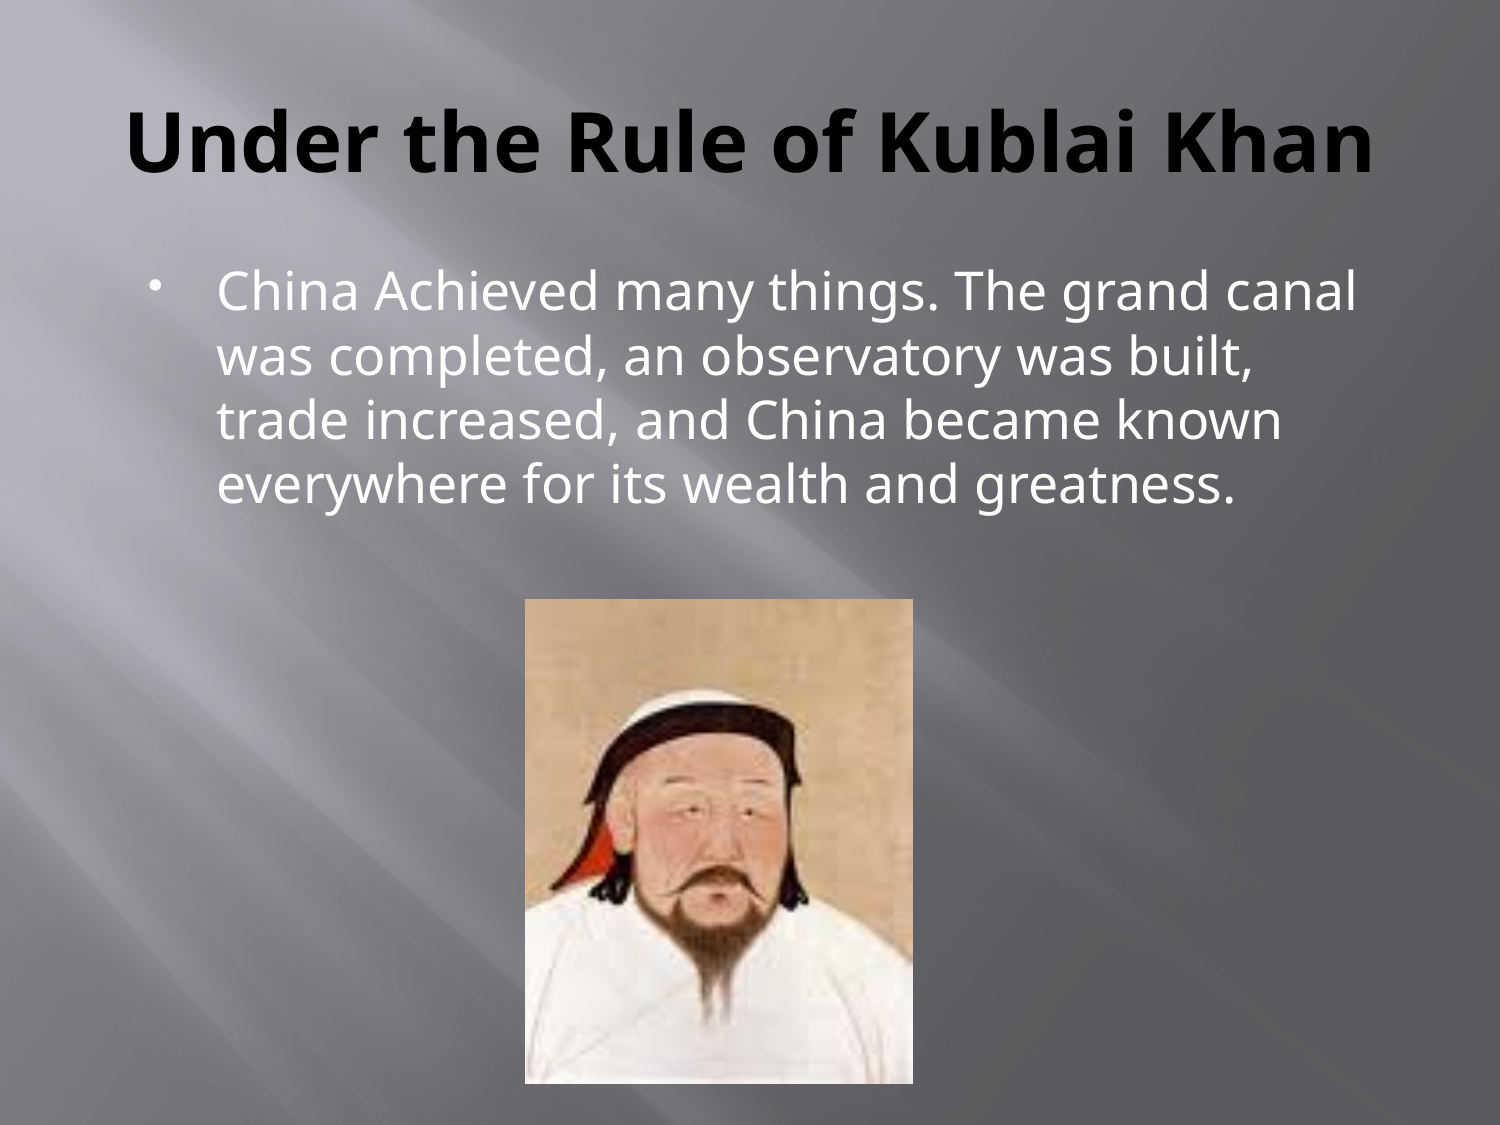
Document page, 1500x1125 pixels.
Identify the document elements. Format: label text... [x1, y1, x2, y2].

picture [524, 599, 913, 1084]
title Under the Rule of Kublai Khan [75, 45, 1425, 233]
list China Achieved many things. The grand canal was completed, an observatory was built, trade increased, and China became known everywhere for its wealth and greatness. [112, 249, 1400, 525]
